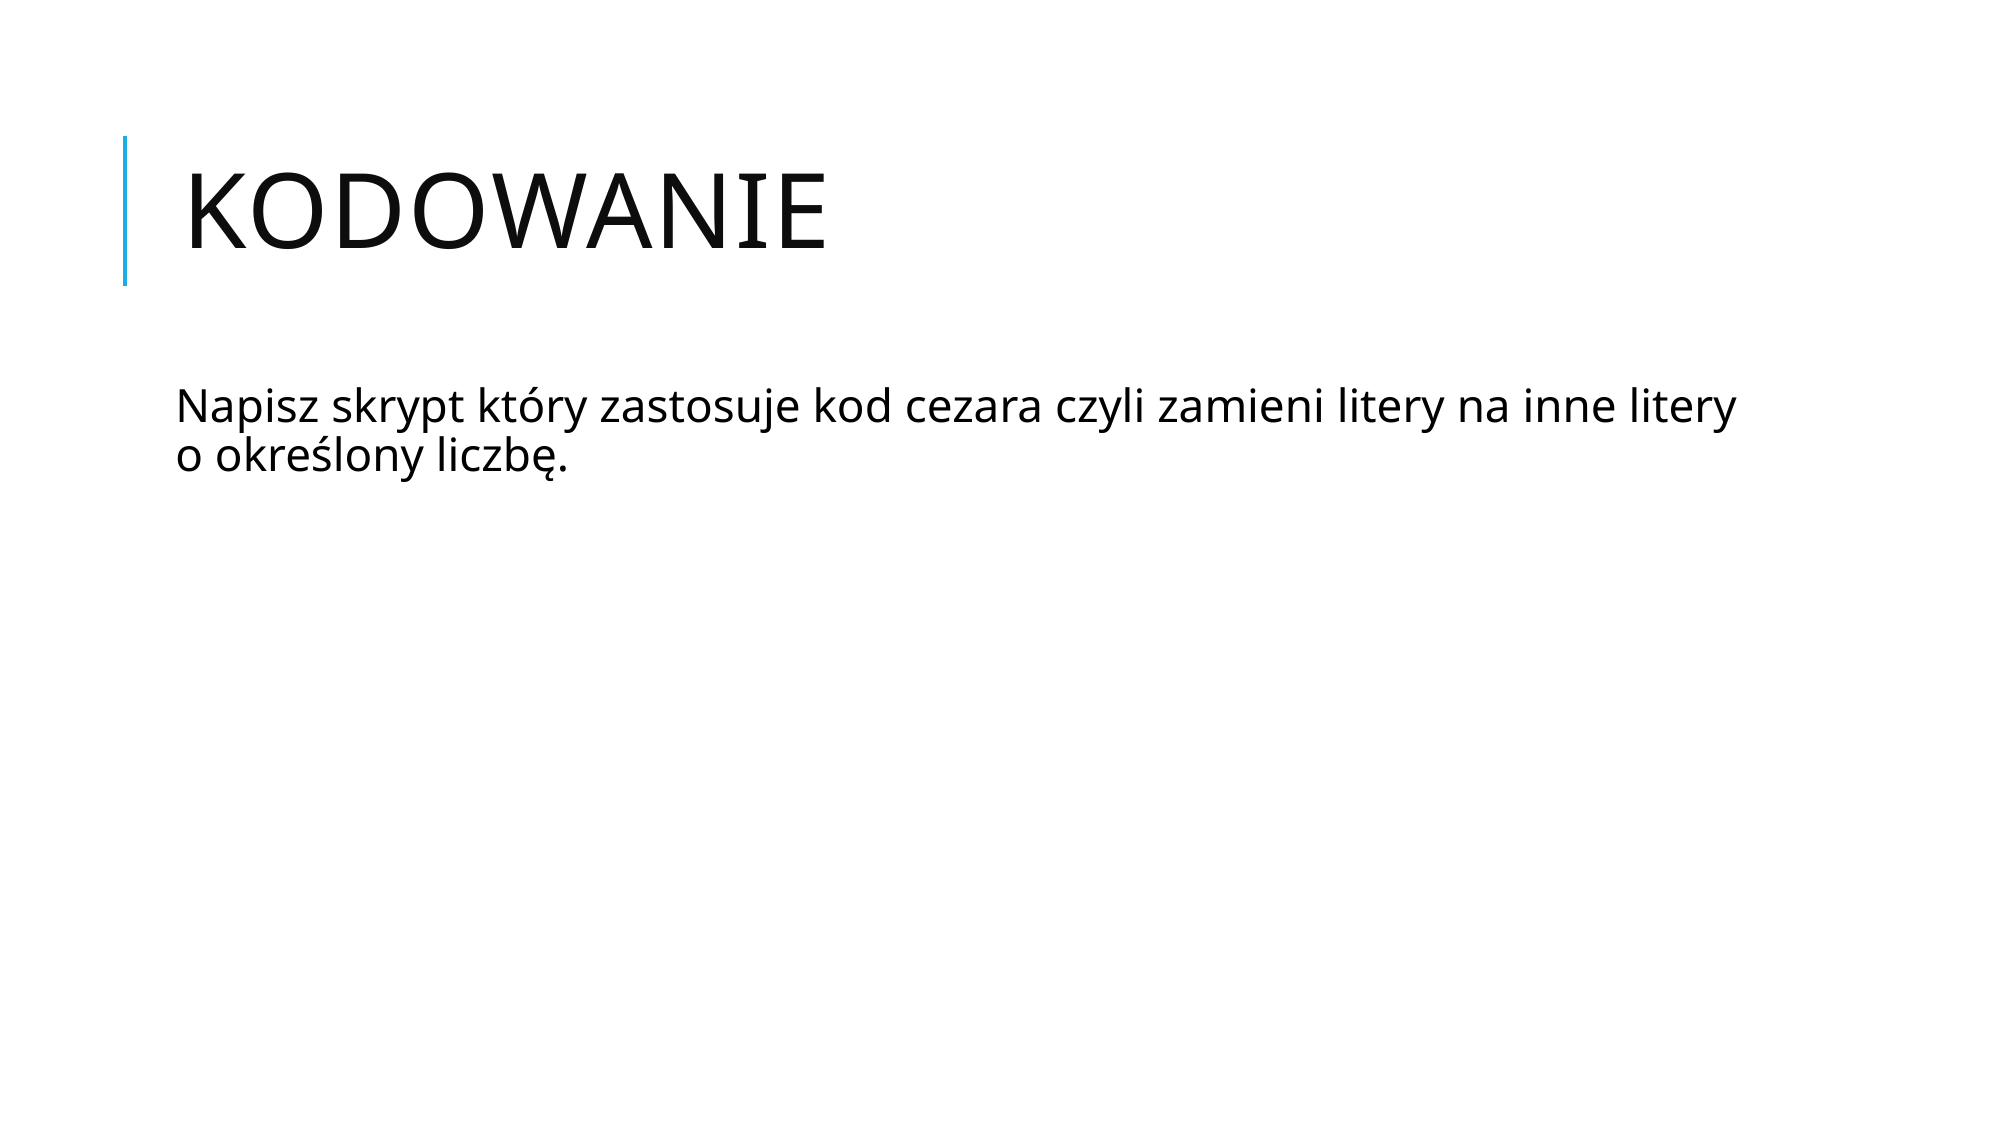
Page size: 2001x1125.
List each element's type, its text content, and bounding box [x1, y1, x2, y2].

title Kodowanie [168, 96, 1763, 342]
list Napisz skrypt który zastosuje kod cezara czyli zamieni litery na inne litery o określony liczbę. [168, 375, 1763, 1035]
